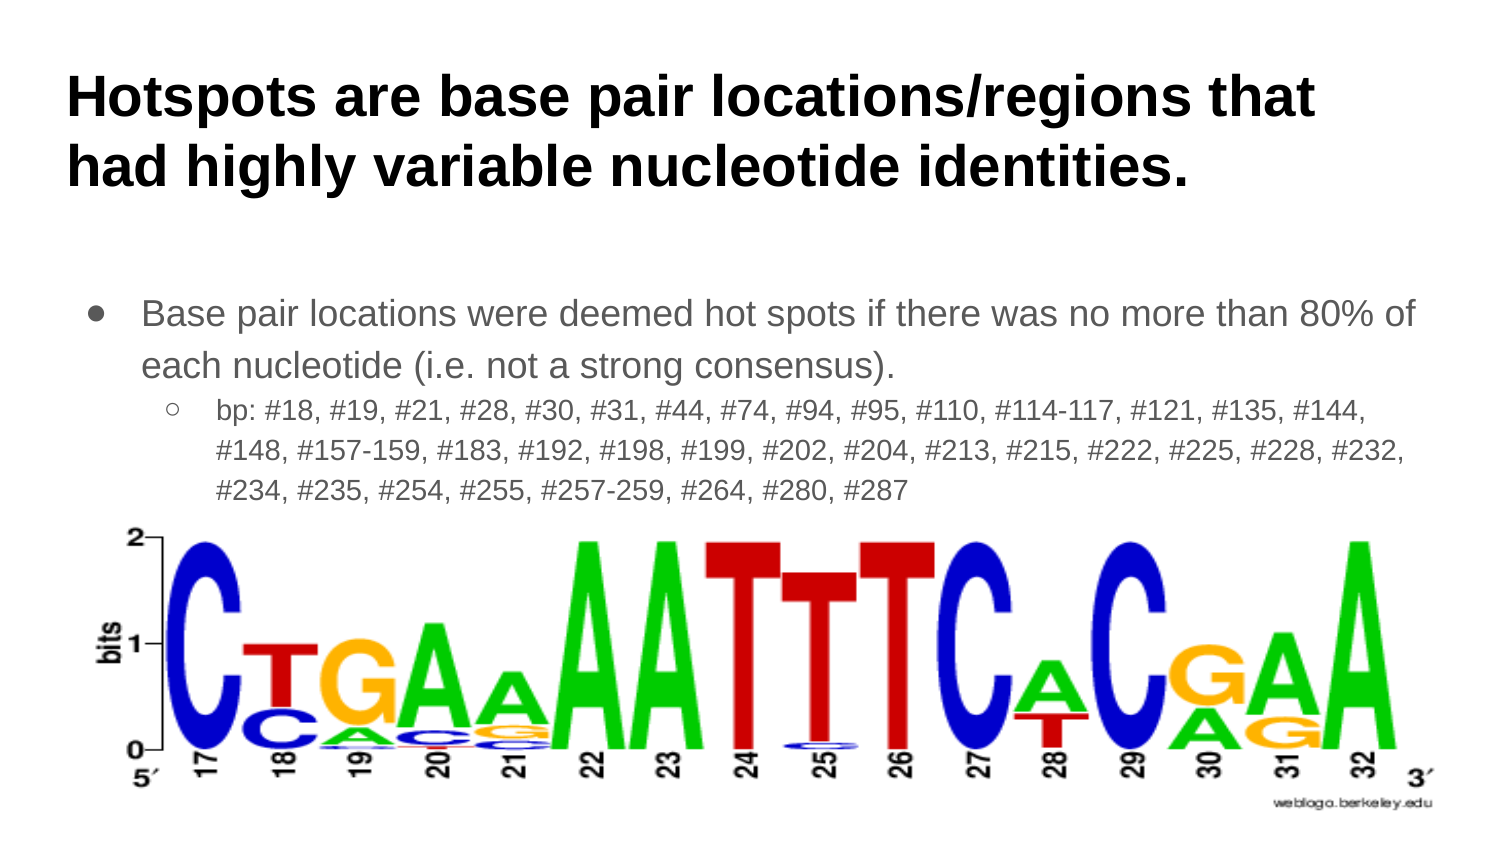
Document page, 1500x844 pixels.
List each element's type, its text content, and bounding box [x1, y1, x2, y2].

title Hotspots are base pair locations/regions that had highly variable nucleotide identities. [51, 42, 1449, 137]
list Base pair locations were deemed hot spots if there was no more than 80% of each nucleotide (i.e. not a strong consensus). bp: #18, #19, #21, #28, #30, #31, #44, #74, #94, #95, #110, #114-117, #121, #135, #144, #148, #157-159, #183, #192, #198, #199, #202, #204, #213, #215, #222, #225, #228, #232, #234, #235, #254, #255, #257-259, #264, #280, #287 [51, 189, 1449, 517]
picture [50, 517, 1450, 813]
